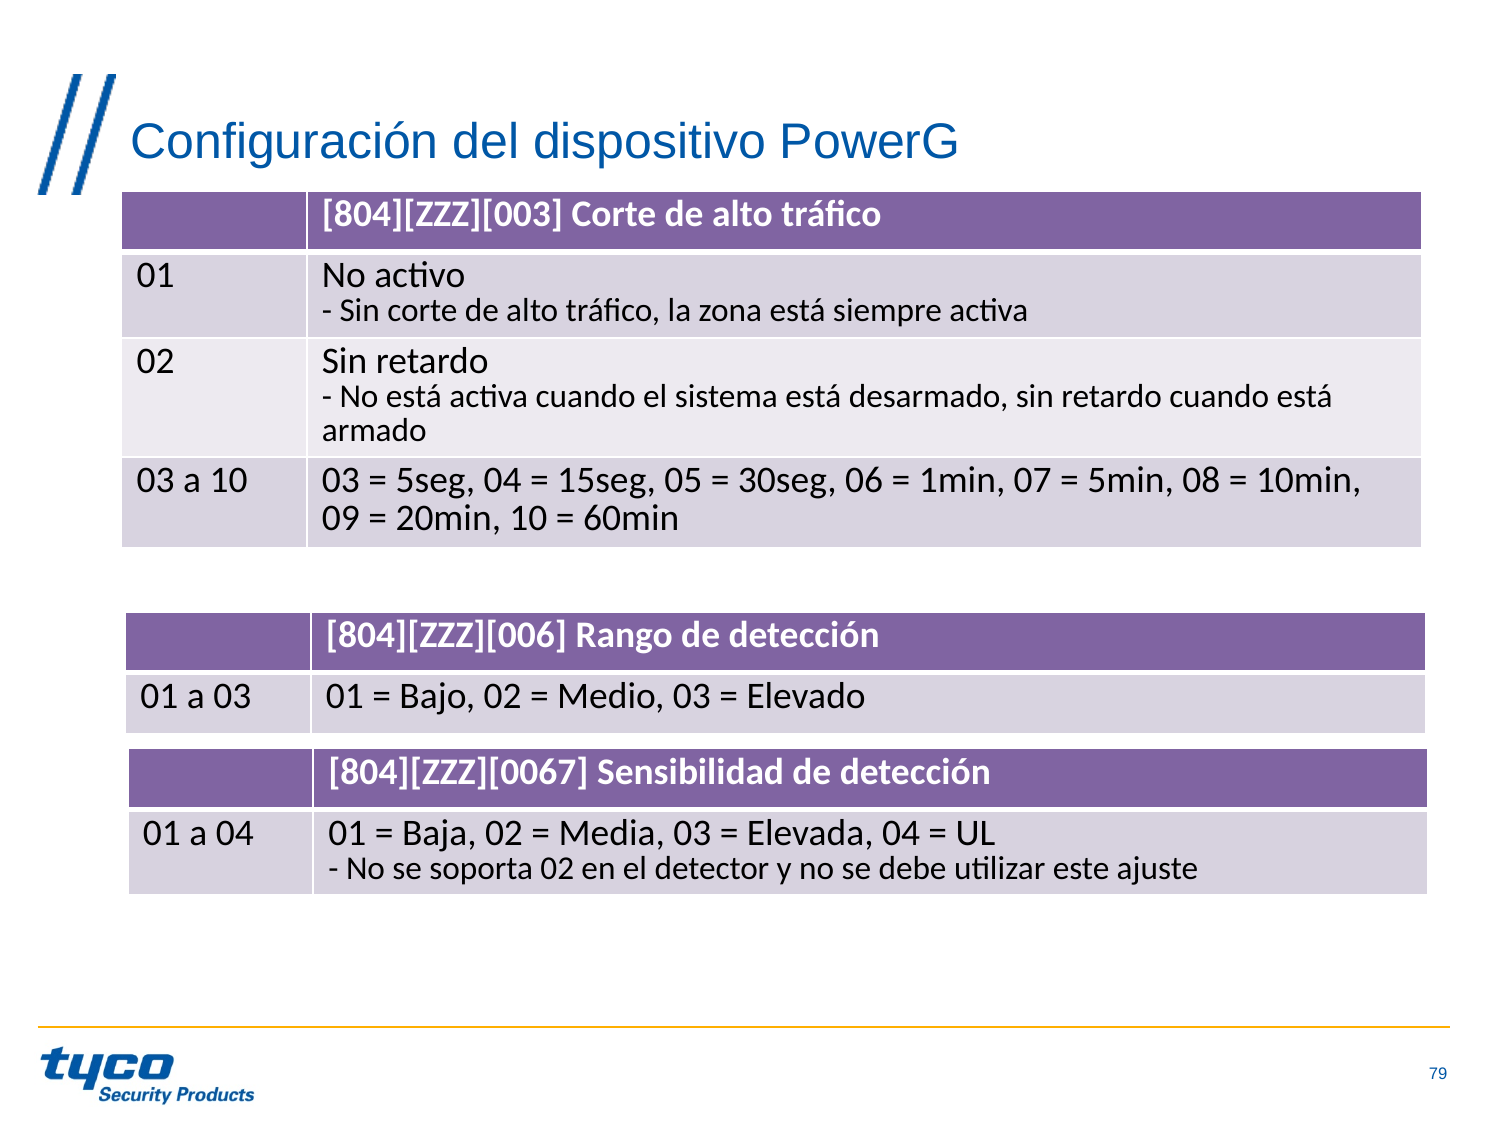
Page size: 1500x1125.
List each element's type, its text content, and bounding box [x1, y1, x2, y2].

text_box [97, 1061, 228, 1091]
table_cell 01 [122, 255, 306, 337]
table_cell 01 a 03 [126, 675, 310, 733]
table_cell 03 = 5seg, 04 = 15seg, 05 = 30seg, 06 = 1min, 07 = 5min, 08 = 10min, 09 = 20min, 10 = 60min [308, 458, 1421, 547]
table_cell 01 = Bajo, 02 = Medio, 03 = Elevado [312, 675, 1425, 733]
table_cell No activo - Sin corte de alto tráfico, la zona está siempre activa [308, 255, 1421, 337]
picture [37, 74, 115, 195]
table_header [126, 613, 310, 670]
table_cell 01 = Baja, 02 = Media, 03 = Elevada, 04 = UL - No se soporta 02 en el detector y no se debe utilizar este ajuste [314, 812, 1427, 894]
table_header [804][ZZZ][003] Corte de alto tráfico [308, 192, 1421, 249]
table_header [804][ZZZ][0067] Sensibilidad de detección [314, 749, 1427, 807]
title Configuración del dispositivo PowerG [115, 44, 1426, 233]
table_header [122, 192, 306, 249]
table_header [804][ZZZ][006] Rango de detección [312, 613, 1425, 670]
table_cell 01 a 04 [129, 812, 312, 894]
table_cell 03 a 10 [122, 458, 306, 547]
table_cell 02 [122, 339, 306, 456]
picture [34, 1040, 260, 1107]
table_cell Sin retardo - No está activa cuando el sistema está desarmado, sin retardo cuando está armado [308, 339, 1421, 456]
slide_number 79 [1387, 1042, 1463, 1103]
table_header [129, 749, 312, 807]
